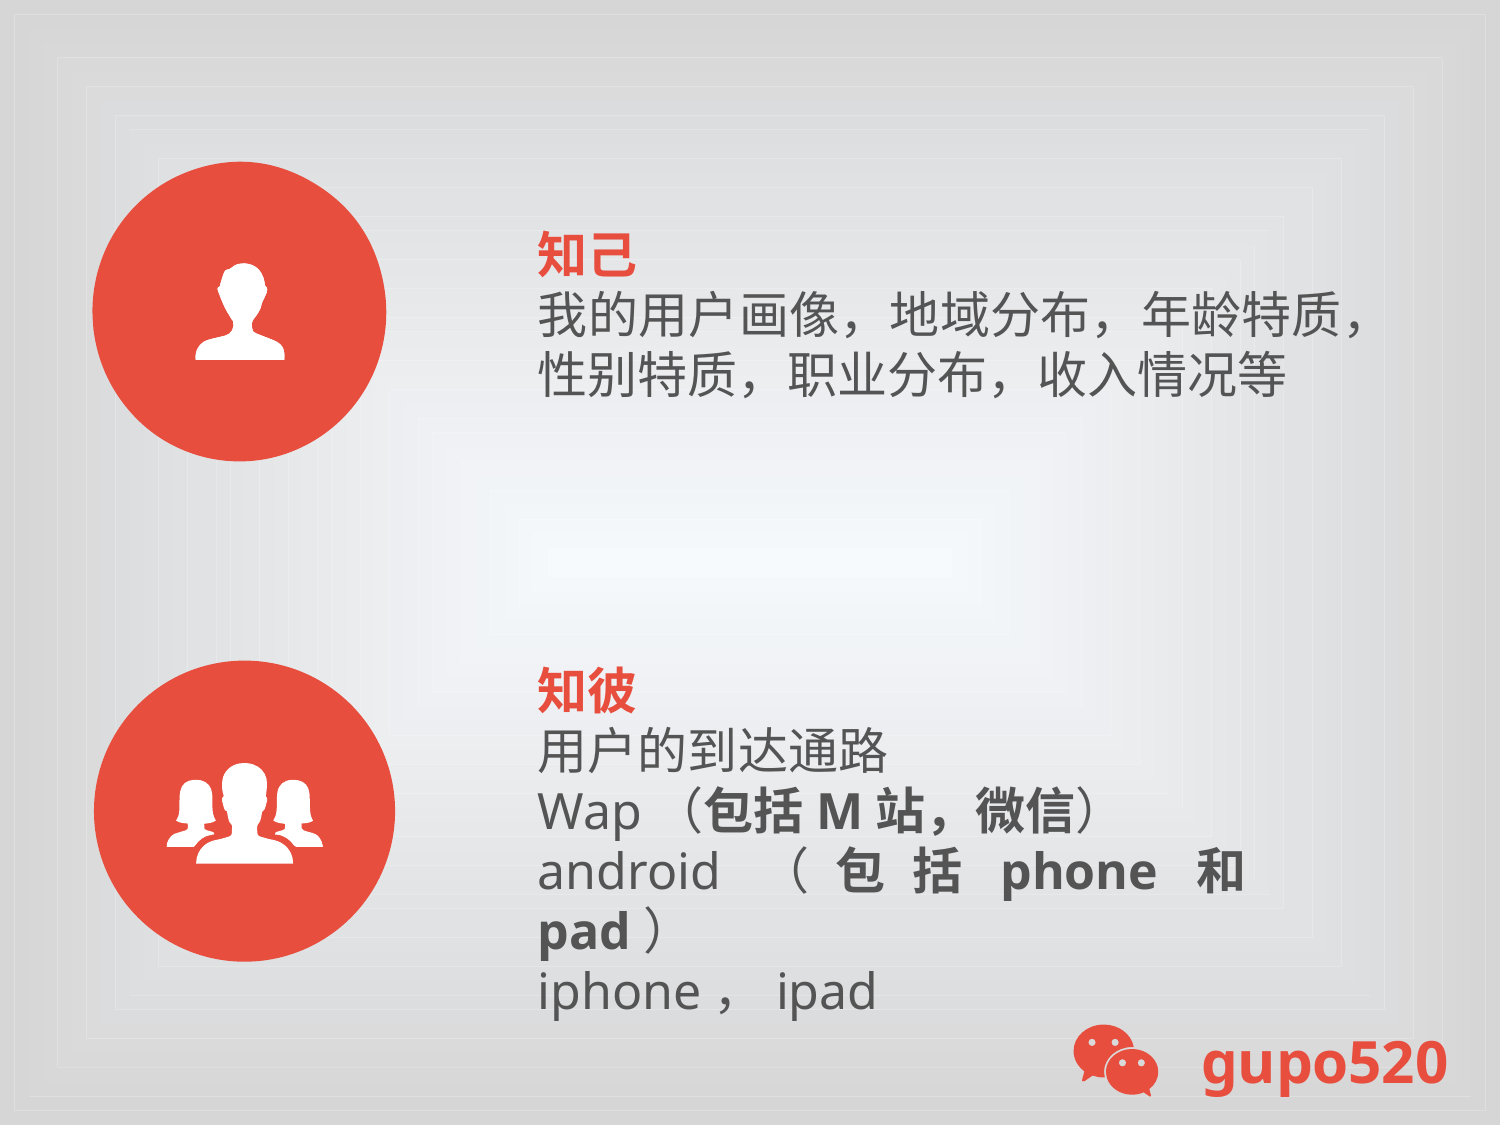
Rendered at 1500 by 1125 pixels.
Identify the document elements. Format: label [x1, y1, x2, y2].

text_box [92, 154, 1408, 971]
text_box [1073, 1018, 1473, 1104]
